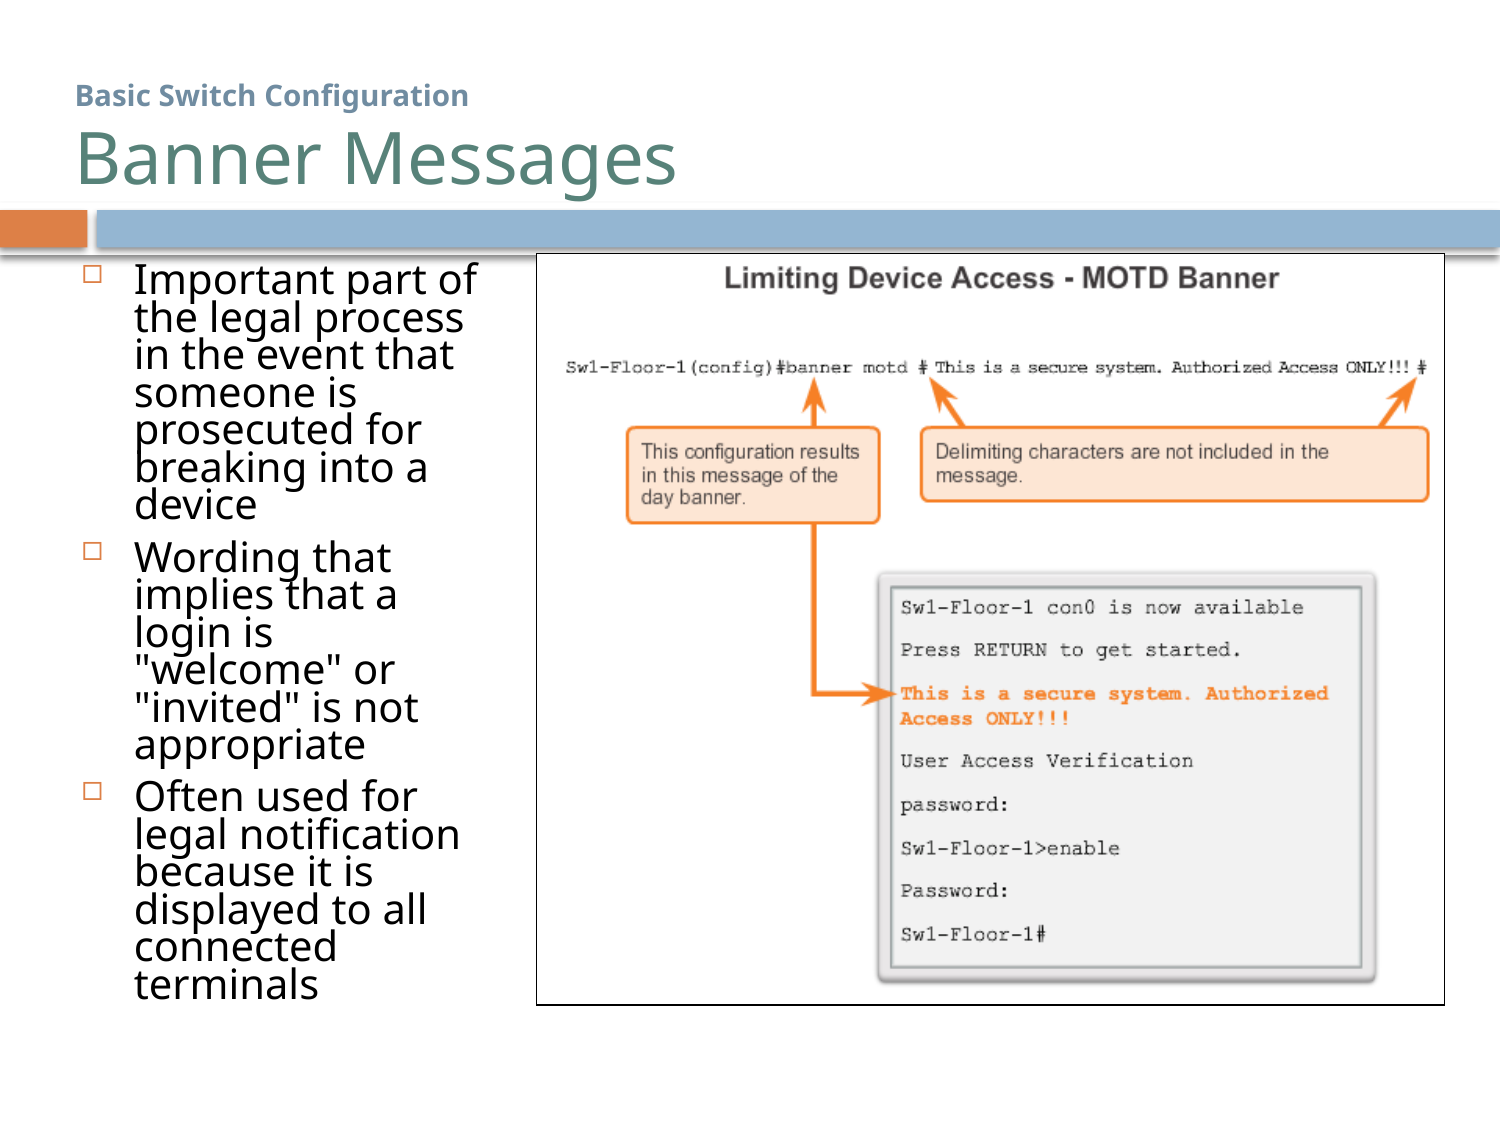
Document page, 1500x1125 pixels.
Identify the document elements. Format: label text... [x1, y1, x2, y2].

list Important part of the legal process in the event that someone is prosecuted for breaking into a device Wording that implies that a login is "welcome" or "invited" is not appropriate Often used for legal notification because it is displayed to all connected terminals [66, 257, 493, 1098]
picture [536, 253, 1444, 1005]
title Basic Switch Configuration Banner Messages [59, 69, 1397, 207]
